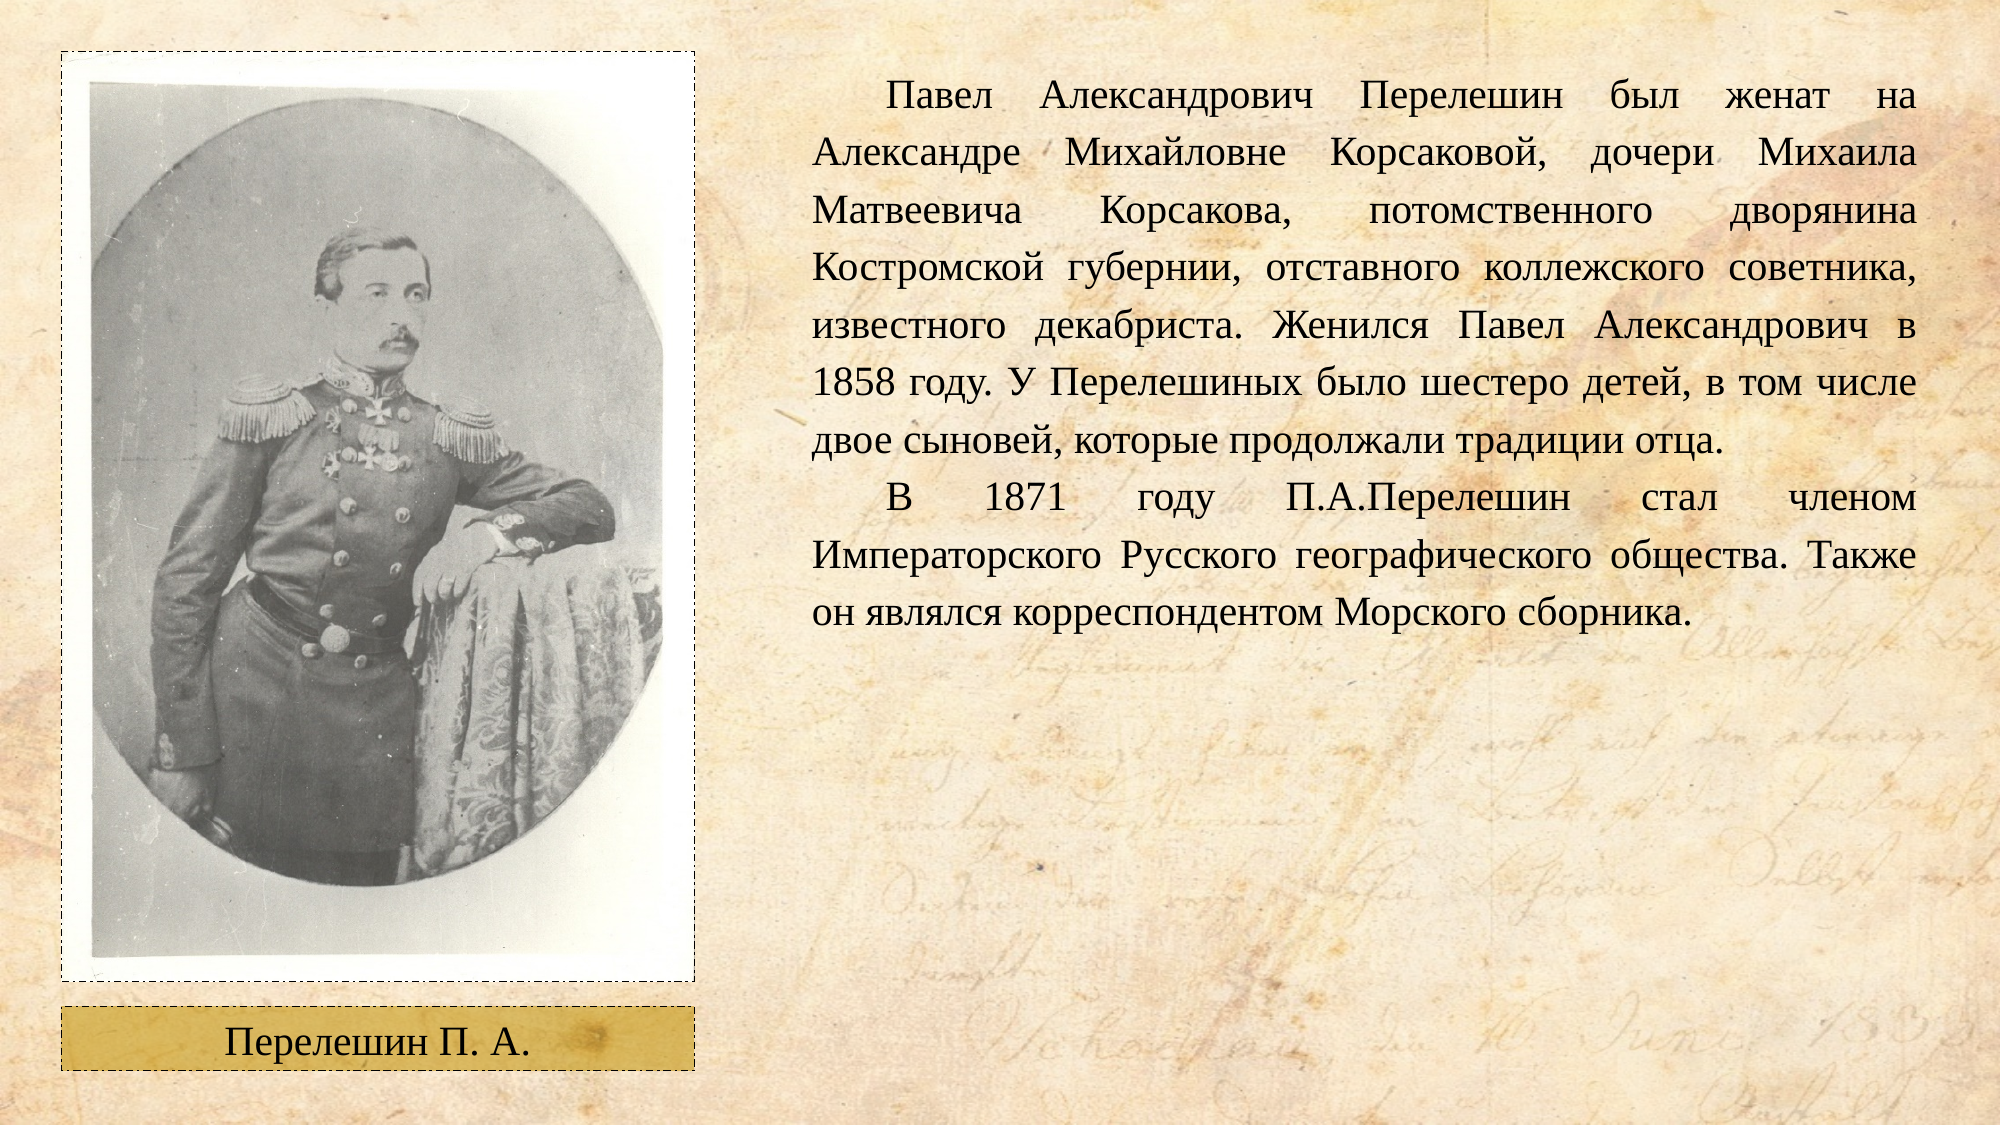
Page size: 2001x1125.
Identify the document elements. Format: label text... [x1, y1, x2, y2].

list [61, 51, 695, 982]
text_box Перелешин П. А. [61, 1006, 695, 1071]
text_box Павел Александрович Перелешин был женат на Александре Михайловне Корсаковой, дочери Михаила Матвеевича Корсако­ва, потомственного дворянина Костромской губернии, отстав­ного коллежского советника, известного декабриста. Женился Павел Александрович в 1858 году. У Перелешиных было шесте­ро детей, в том числе двое сыновей, которые продолжали тра­диции отца. В 1871 году П.А.Перелешин стал членом Императорского Русского географического общества. Также он являлся корреспондентом Морского сборника. [797, 51, 1933, 642]
